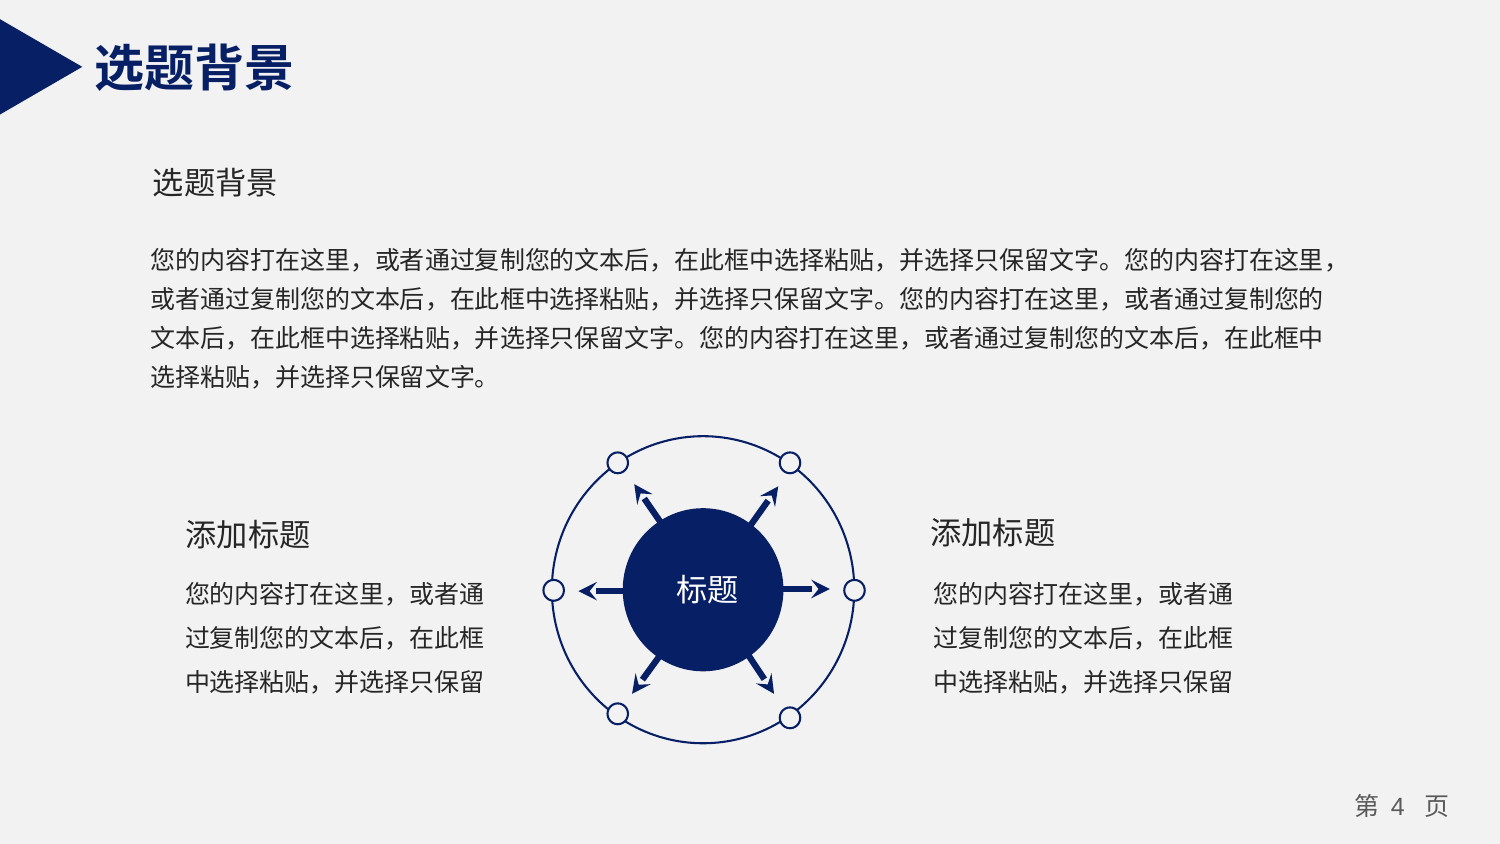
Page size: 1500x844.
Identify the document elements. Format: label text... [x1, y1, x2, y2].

text_box [0, 19, 83, 115]
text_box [543, 440, 865, 744]
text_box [170, 507, 508, 706]
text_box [135, 155, 1366, 440]
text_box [914, 506, 1256, 706]
text_box 选题背景 [79, 29, 310, 105]
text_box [622, 508, 784, 672]
